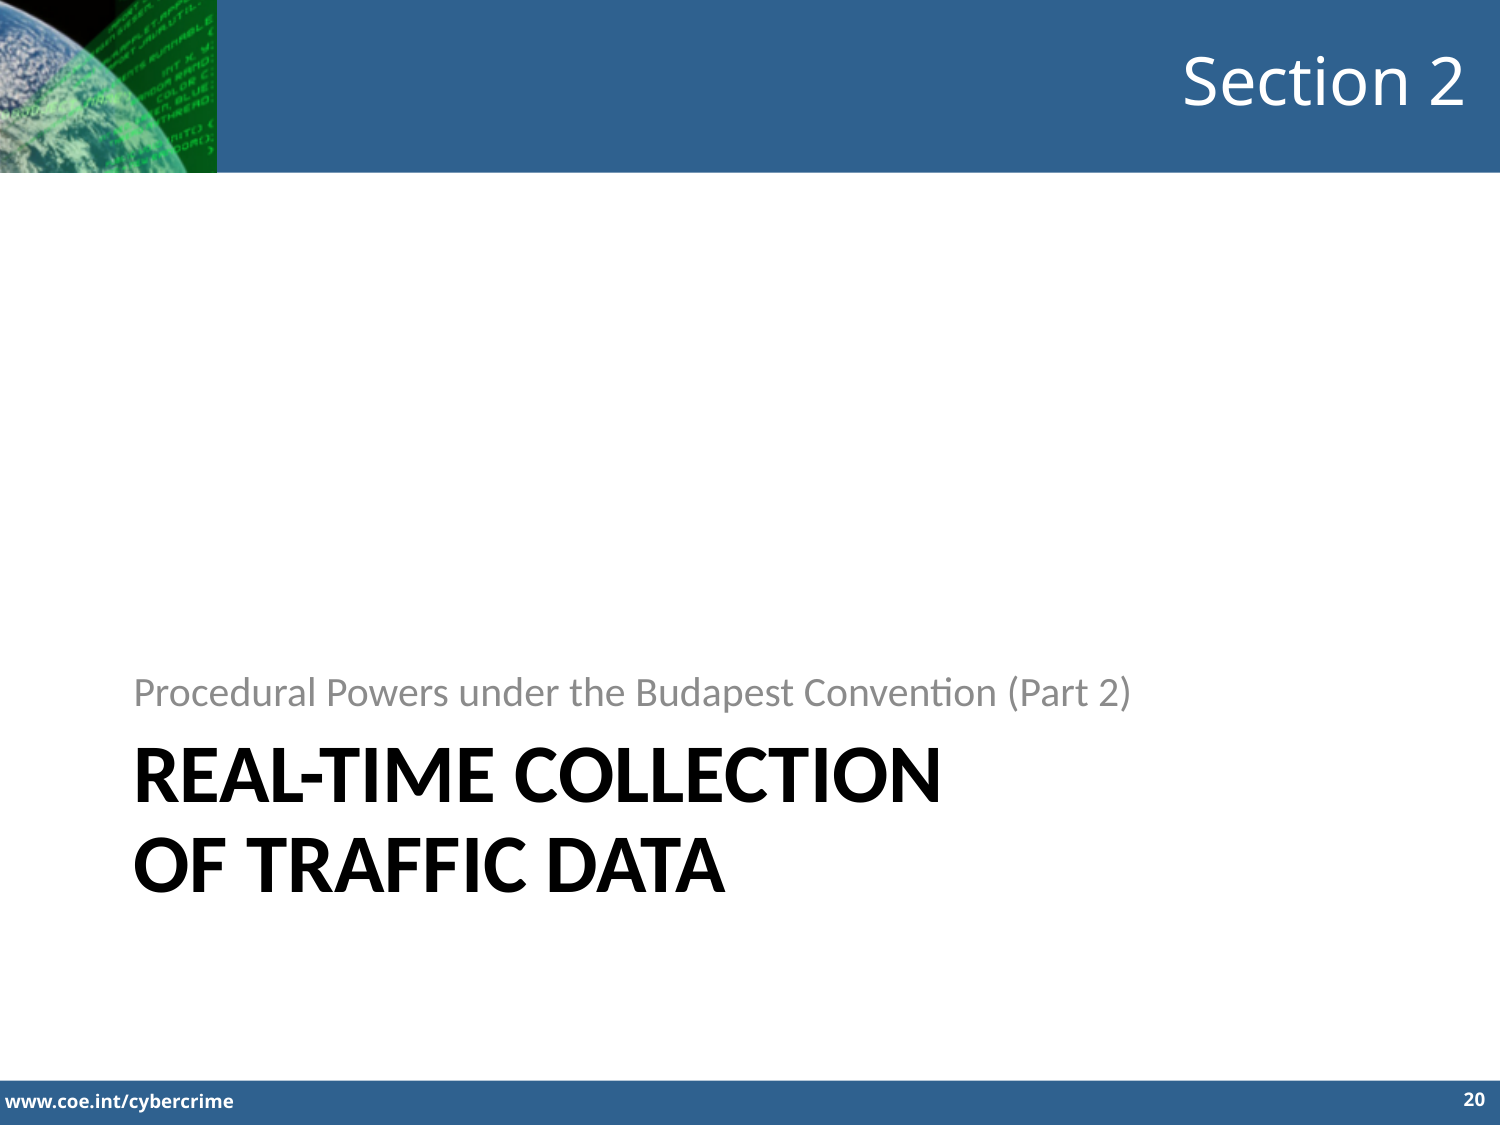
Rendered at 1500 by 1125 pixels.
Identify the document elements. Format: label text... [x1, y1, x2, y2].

title REAL-TIME COLLECTION OF TRAFFIC DATA [118, 723, 1394, 947]
text_box Section 2 [230, 31, 1483, 126]
list Procedural Powers under the Budapest Convention (Part 2) [118, 476, 1394, 723]
picture [0, 0, 217, 173]
